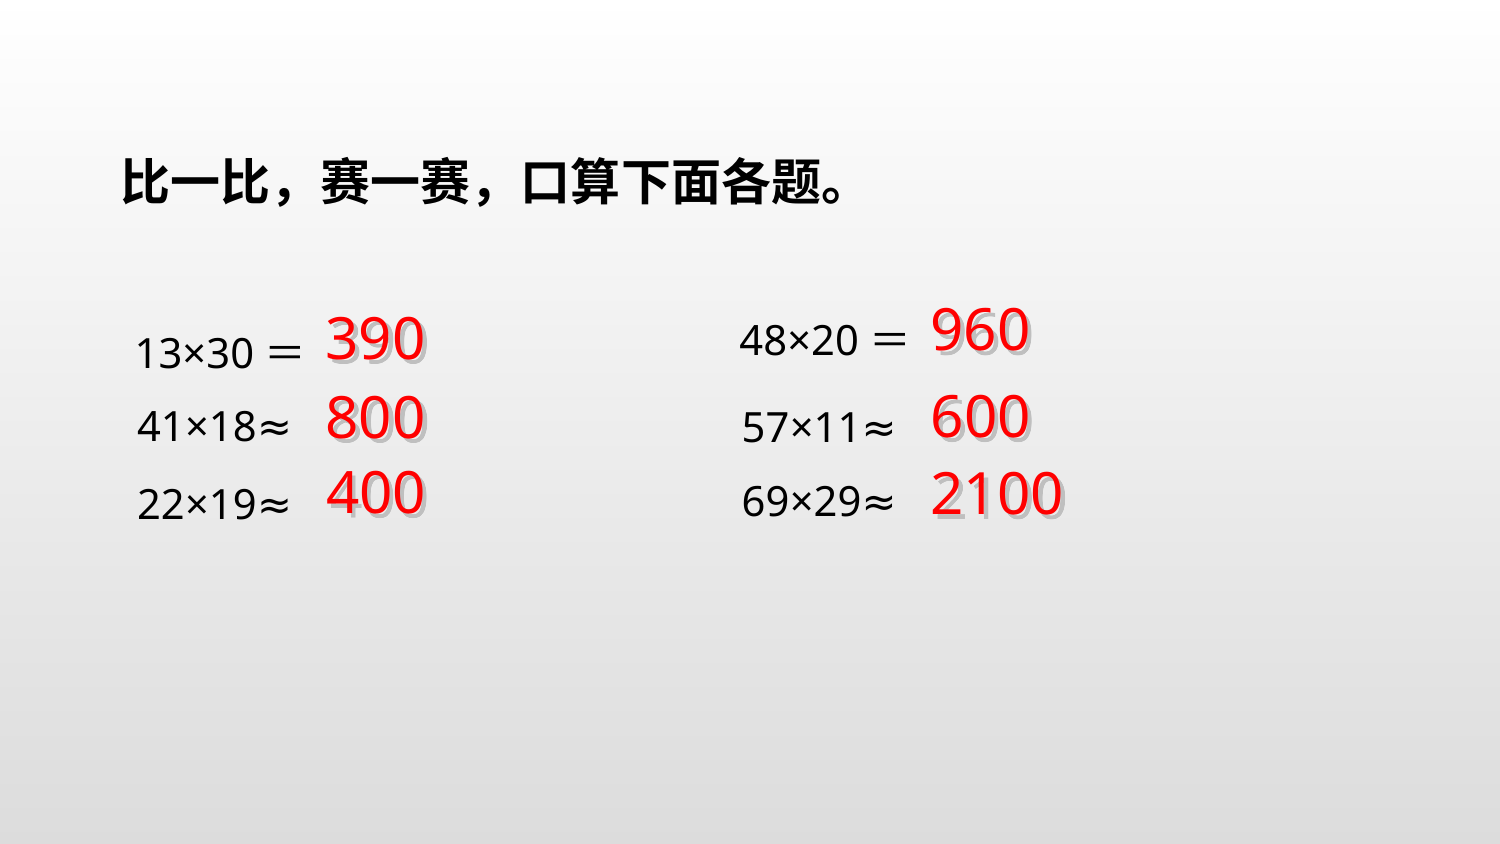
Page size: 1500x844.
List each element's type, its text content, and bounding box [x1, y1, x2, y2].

text_box 比一比，赛一赛，口算下面各题。 [109, 144, 852, 168]
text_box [0, 168, 1243, 537]
